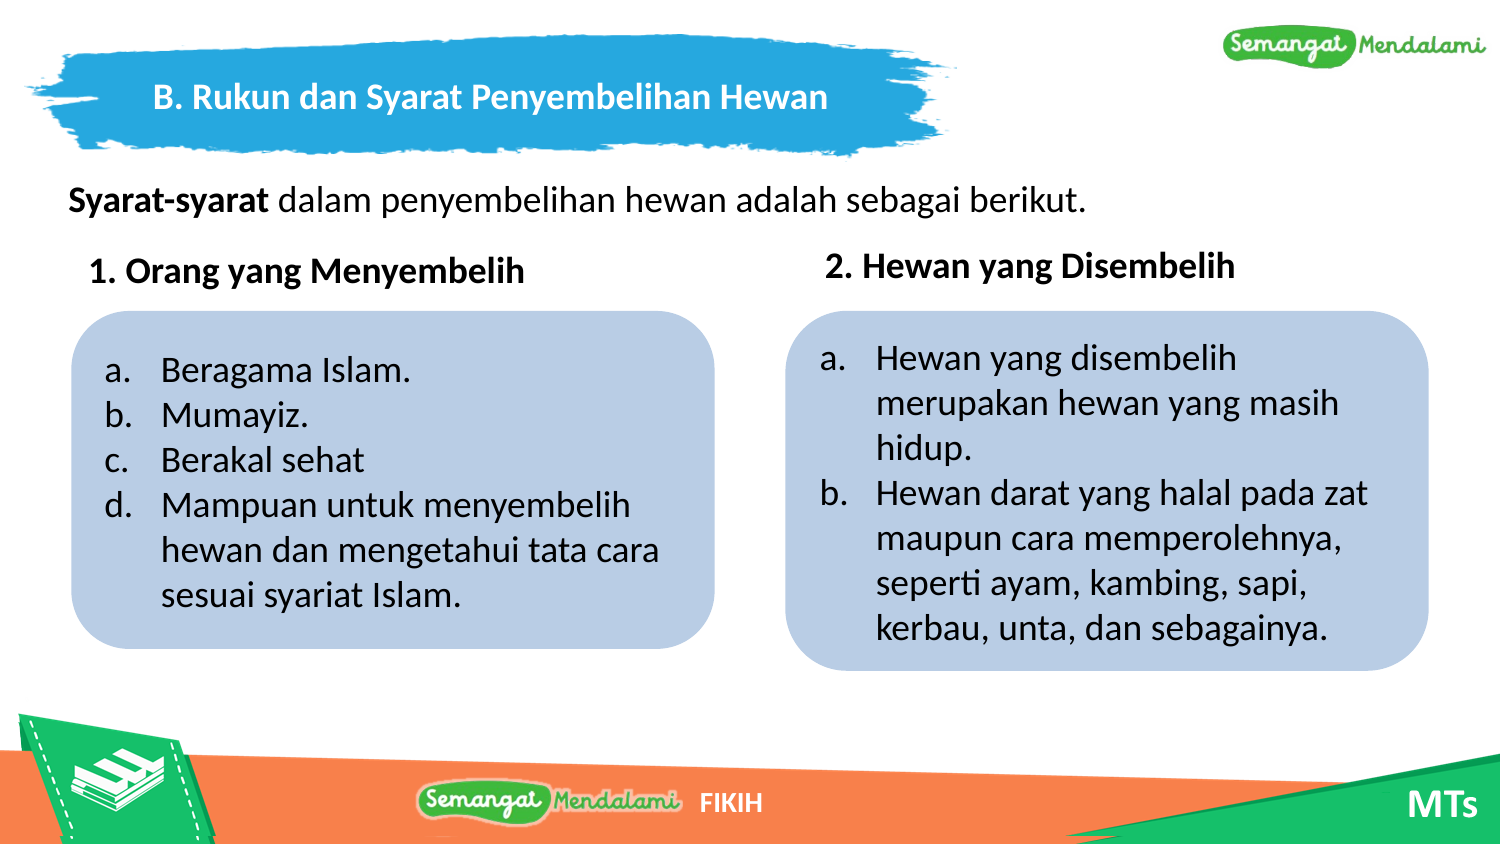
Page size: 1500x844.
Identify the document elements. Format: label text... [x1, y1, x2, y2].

text_box Syarat-syarat dalam penyembelihan hewan adalah sebagai berikut. [53, 167, 1242, 228]
picture [24, 34, 958, 163]
text_box 1. Orang yang Menyembelih [73, 239, 826, 299]
text_box Beragama Islam. Mumayiz. Berakal sehat Mampuan untuk menyembelih hewan dan mengetahui tata cara sesuai syariat Islam. [71, 310, 715, 649]
text_box 2. Hewan yang Disembelih [810, 233, 1500, 294]
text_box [0, 696, 1500, 844]
text_box Hewan yang disembelih merupakan hewan yang masih hidup. Hewan darat yang halal pada zat maupun cara memperolehnya, seperti ayam, kambing, sapi, kerbau, unta, dan sebagainya. [785, 310, 1429, 671]
picture [1217, 15, 1490, 75]
